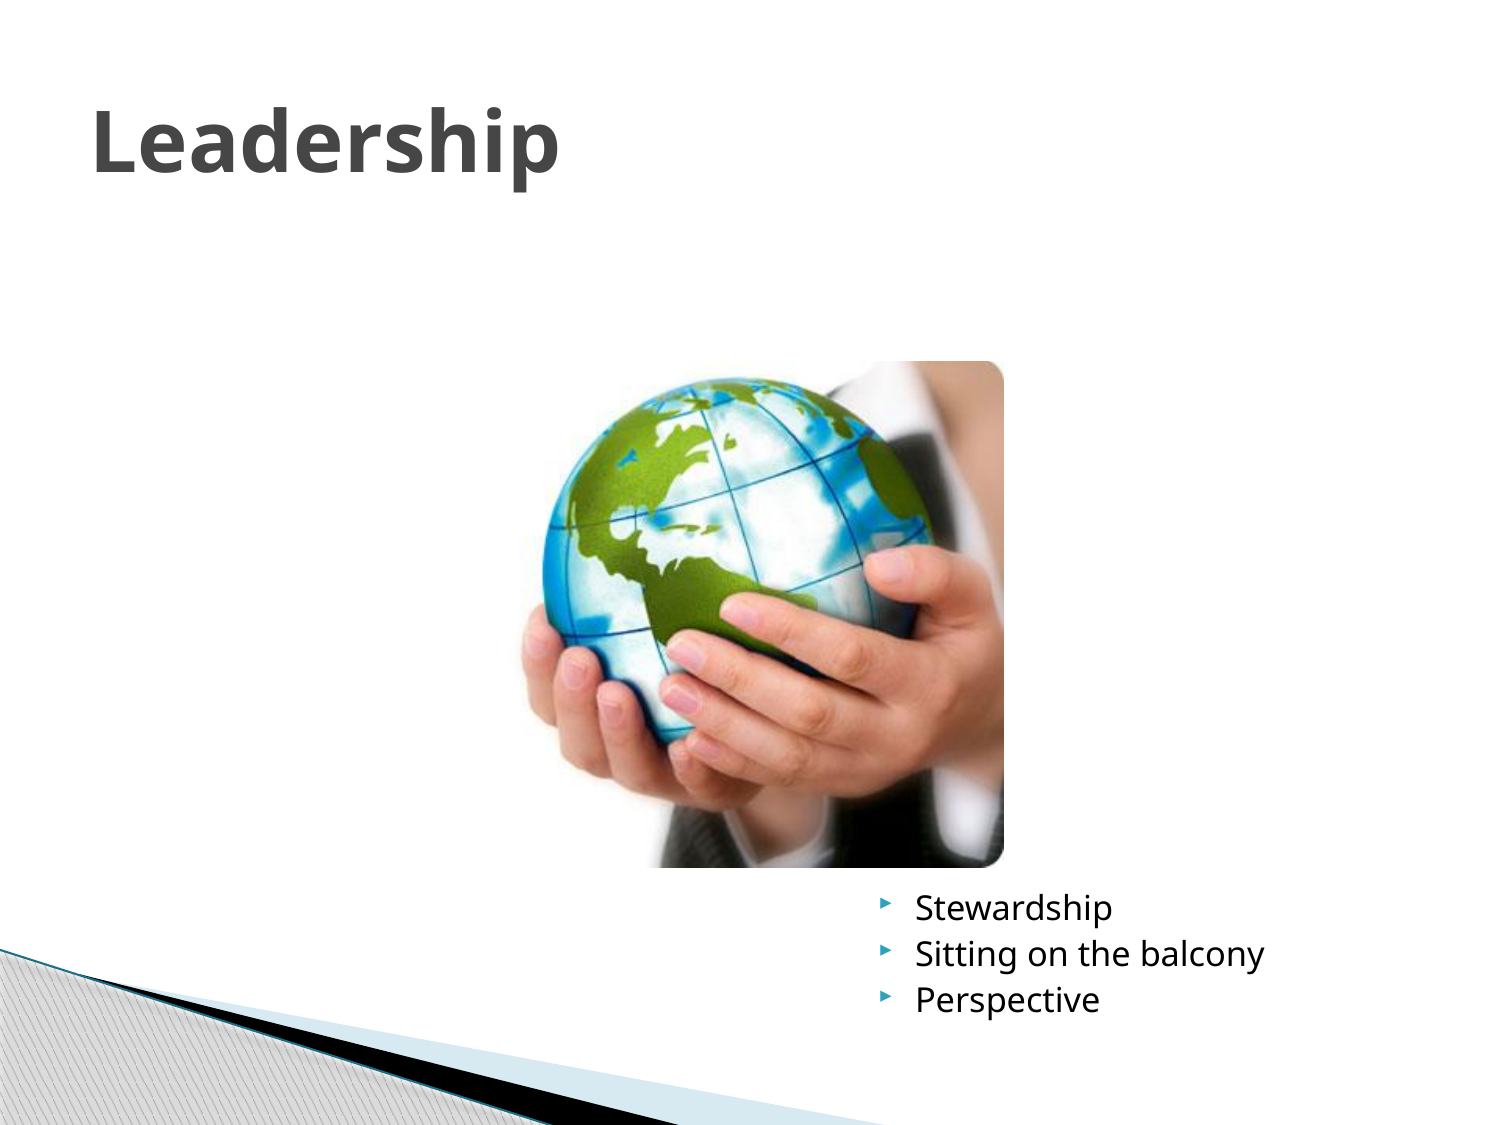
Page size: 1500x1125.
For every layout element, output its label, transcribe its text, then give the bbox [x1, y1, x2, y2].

title Leadership [75, 45, 1425, 233]
list Stewardship Sitting on the balcony Perspective [847, 878, 1500, 1029]
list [495, 360, 1005, 868]
